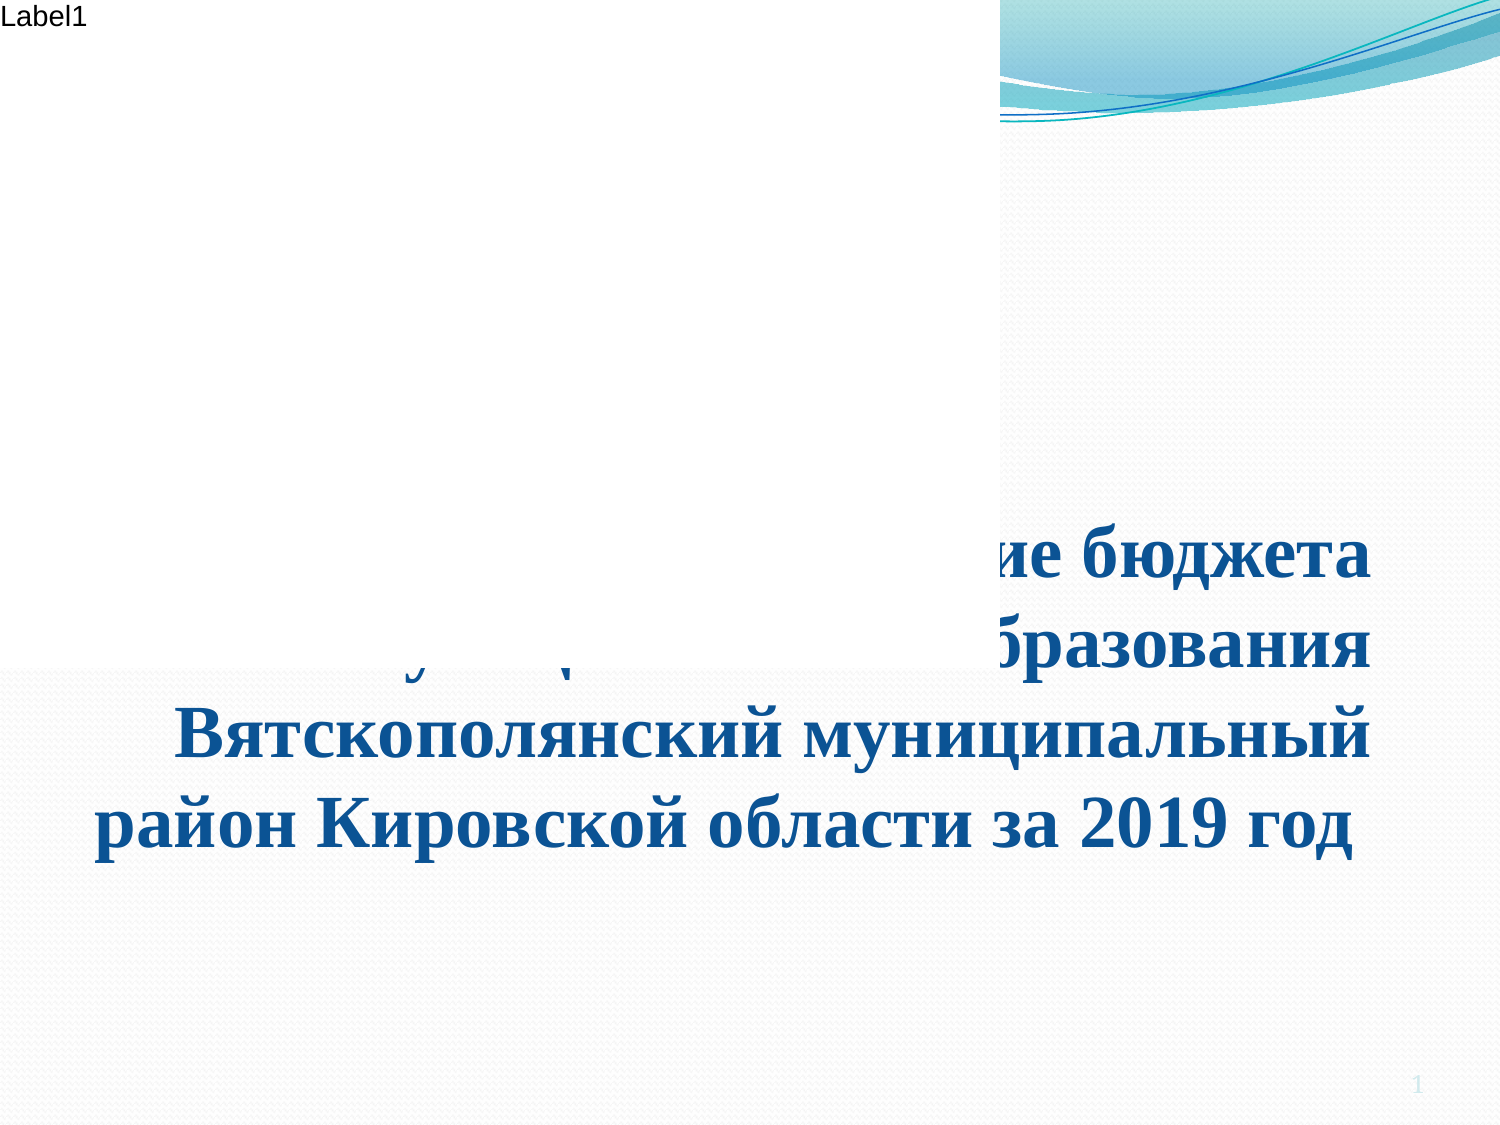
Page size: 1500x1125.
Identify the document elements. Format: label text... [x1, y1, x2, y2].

slide_number 1 [1299, 1042, 1425, 1103]
title Исполнение бюджета муниципального образования Вятскополянский муниципальный район Кировской области за 2019 год [87, 125, 1376, 953]
